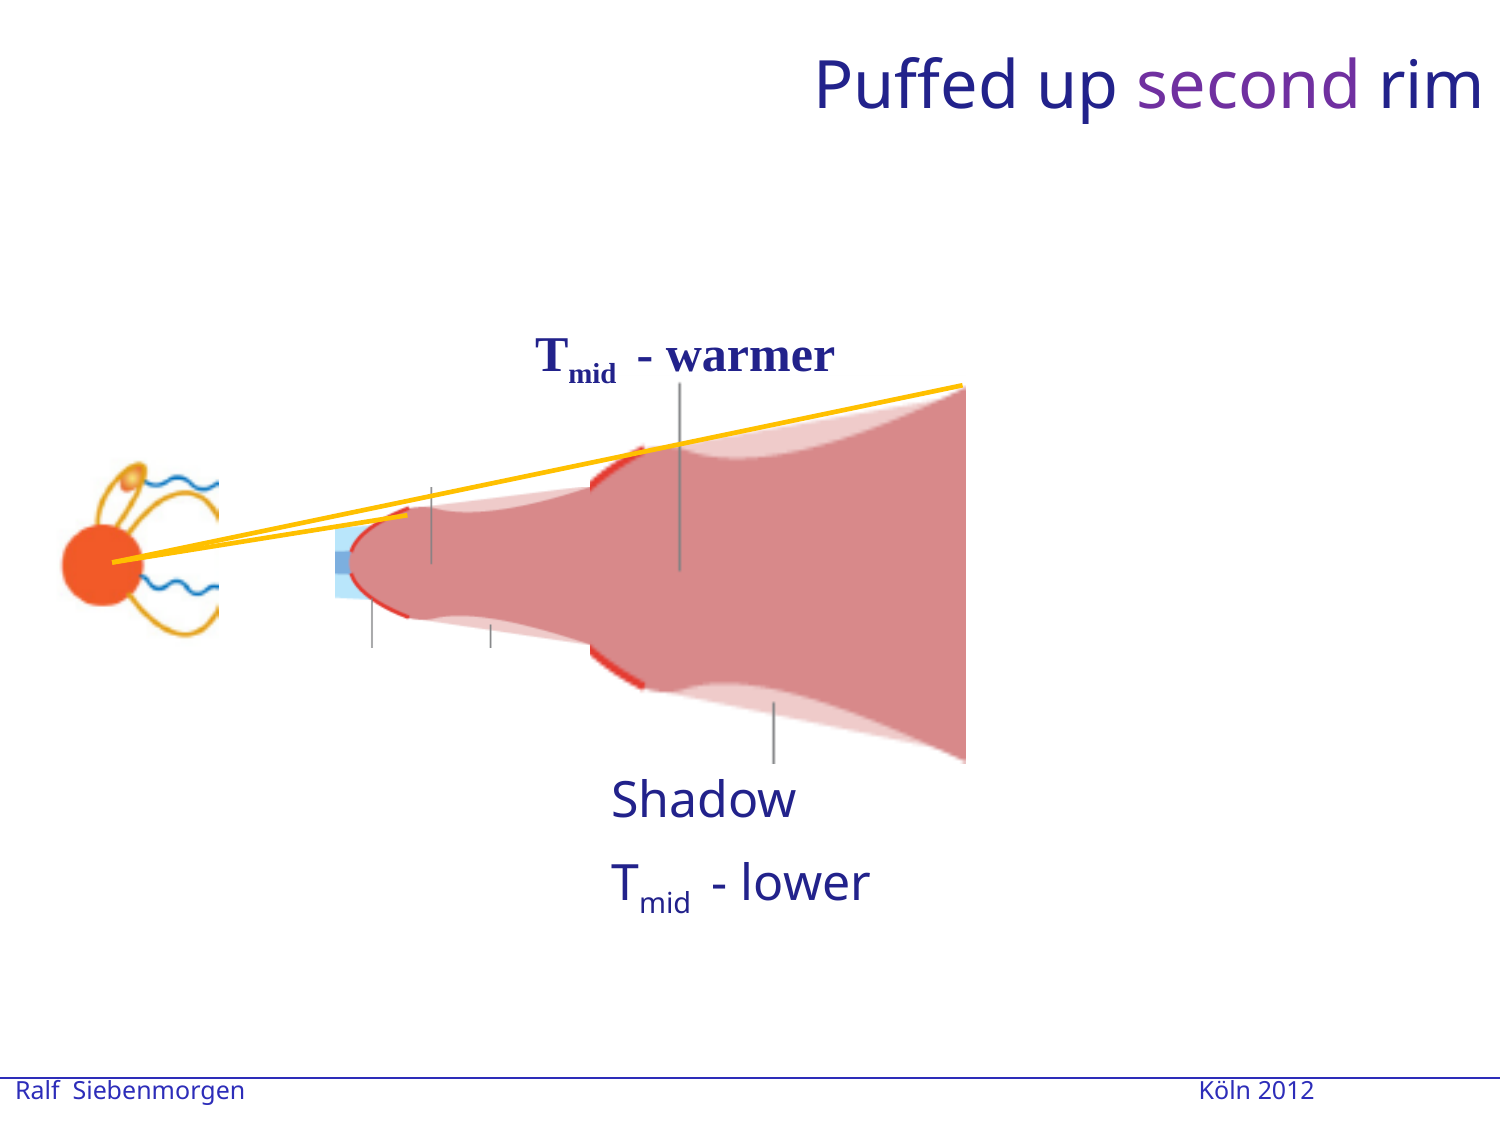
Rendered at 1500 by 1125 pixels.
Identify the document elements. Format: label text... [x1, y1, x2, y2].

text_box Shadow Tmid - lower [596, 739, 1105, 927]
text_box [52, 374, 967, 764]
text_box Puffed up second rim [537, 7, 1500, 210]
text_box Tmid - warmer [520, 290, 851, 373]
